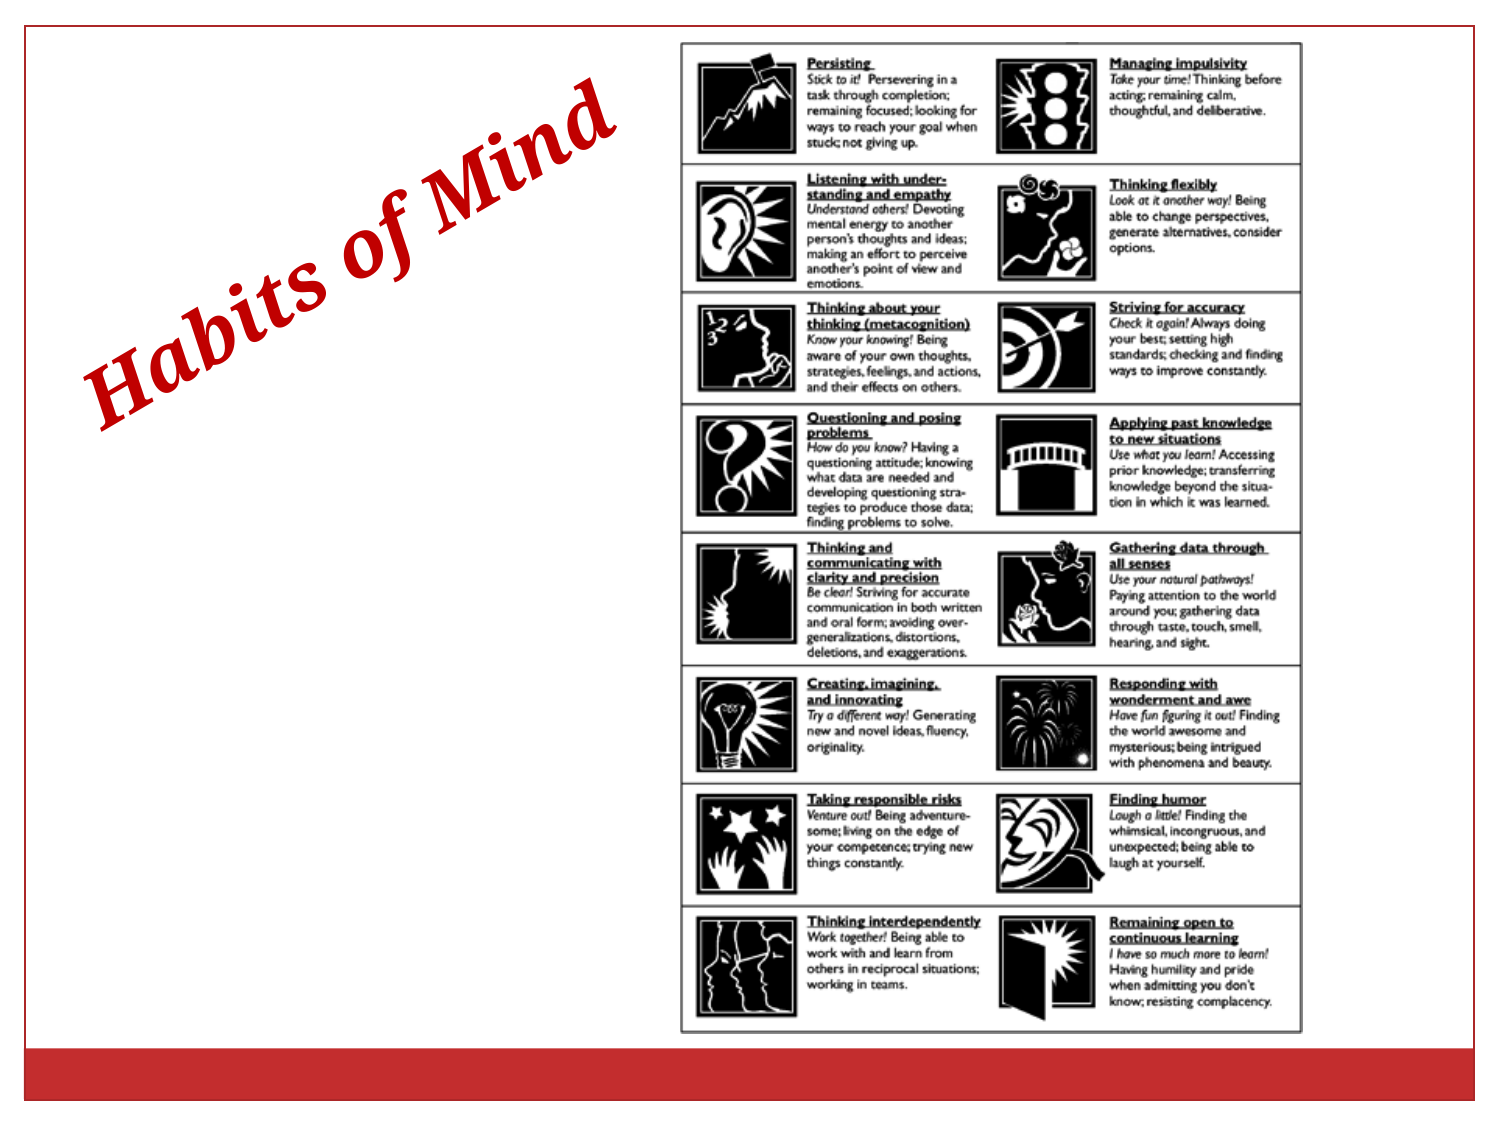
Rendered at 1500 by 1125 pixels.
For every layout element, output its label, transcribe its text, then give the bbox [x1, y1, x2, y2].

text_box Habits of Mind [47, 46, 670, 498]
picture [680, 41, 1303, 1034]
